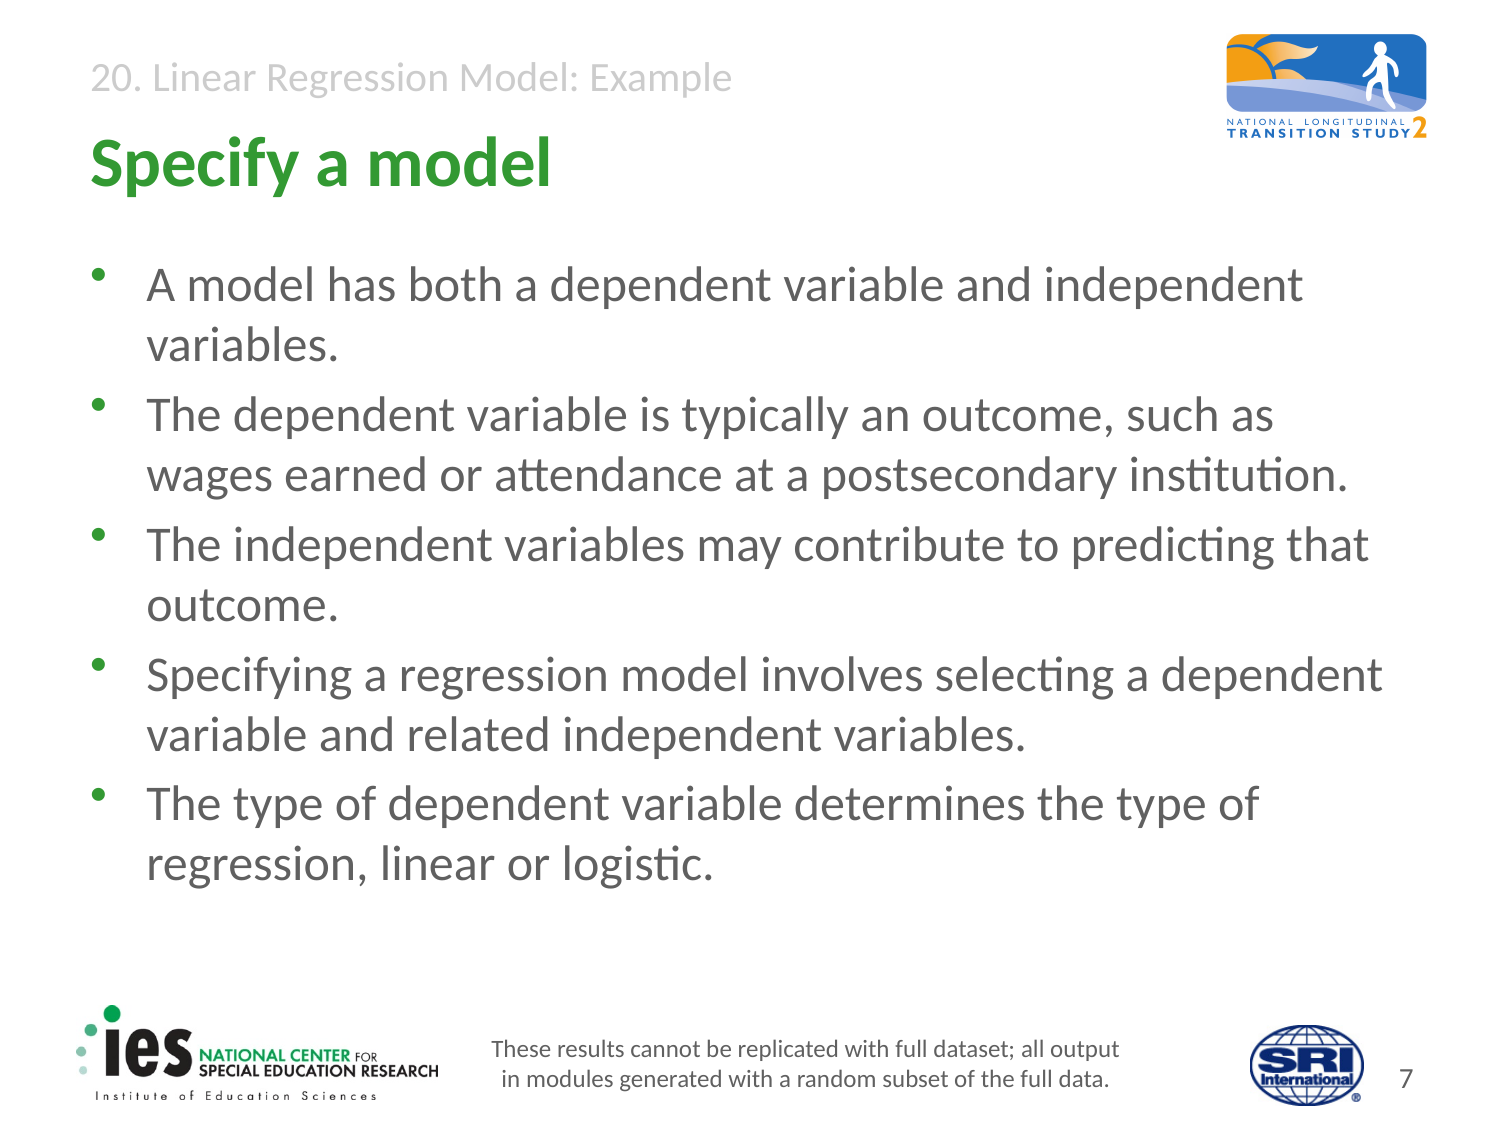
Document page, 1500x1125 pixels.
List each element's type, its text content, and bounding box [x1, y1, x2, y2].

picture [1250, 1025, 1364, 1106]
footer These results cannot be replicated with full dataset; all output in modules generated with a random subset of the full data. [299, 1024, 1313, 1104]
title Specify a model [74, 90, 1426, 226]
slide_number 6 [1324, 1051, 1429, 1125]
picture [76, 1005, 438, 1100]
list A model has both a dependent variable and independent variables. The dependent variable is typically an outcome, such as wages earned or attendance at a postsecondary institution. The independent variables may contribute to predicting that outcome. Specifying a regression model involves selecting a dependent variable and related independent variables. The type of dependent variable determines the type of regression, linear or logistic. [74, 243, 1426, 987]
